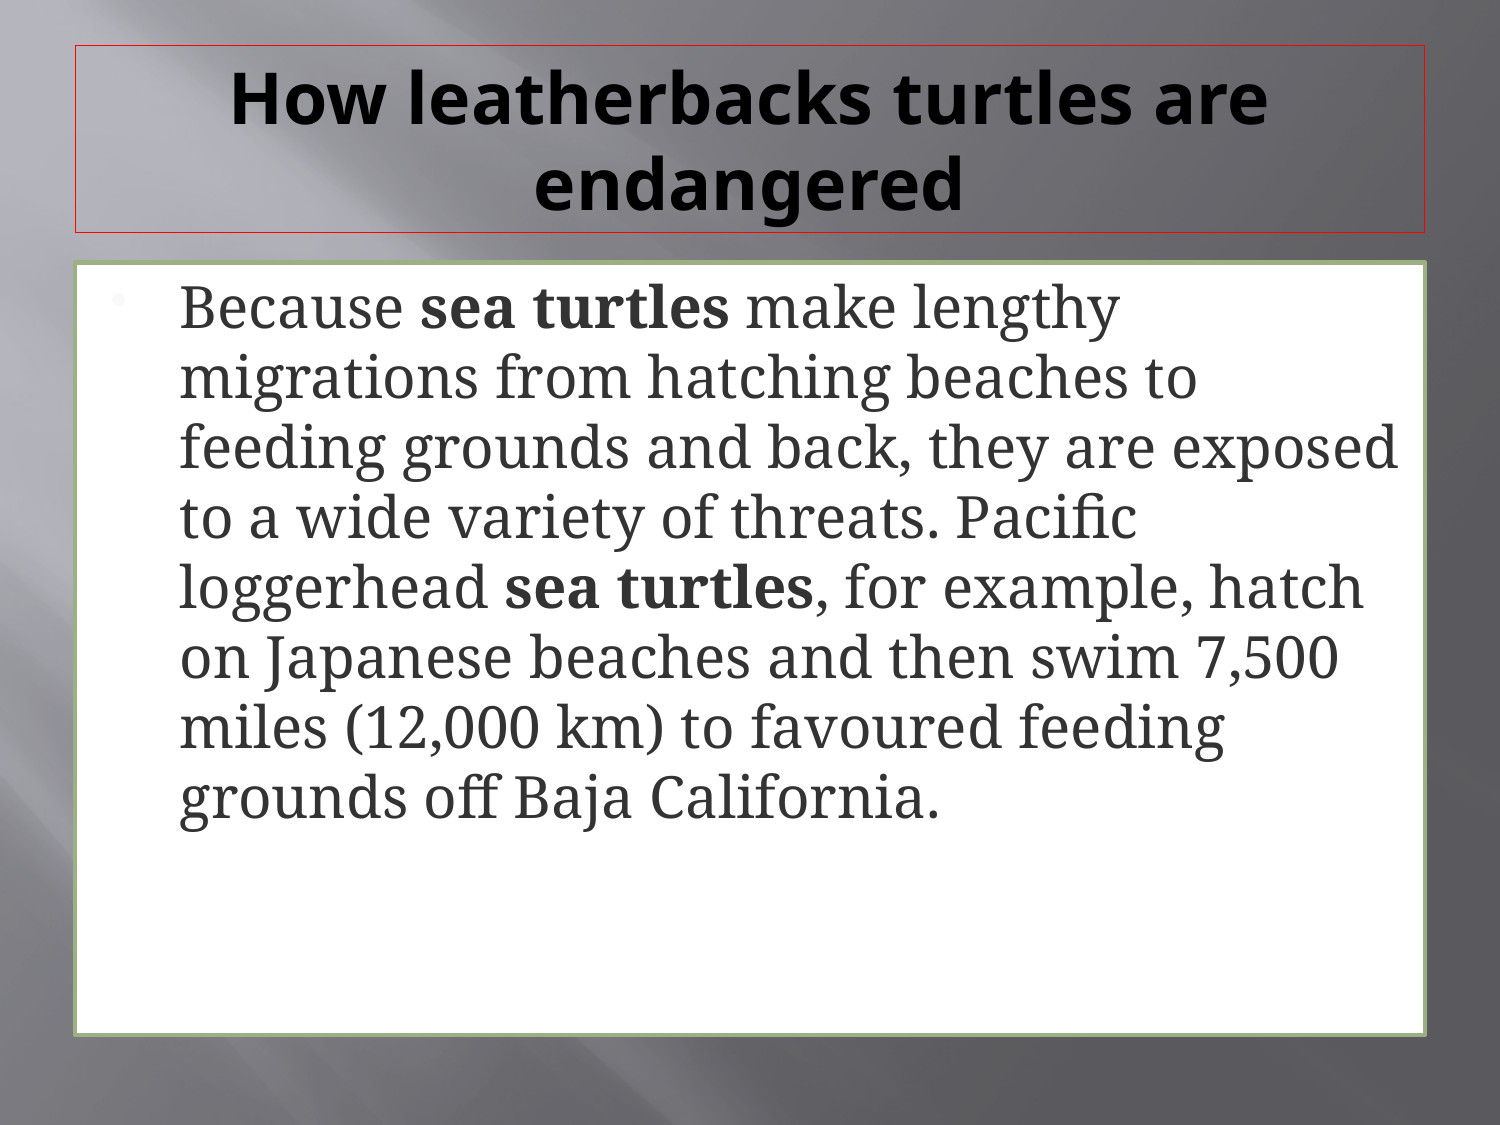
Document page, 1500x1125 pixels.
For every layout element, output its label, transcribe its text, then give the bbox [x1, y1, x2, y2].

title How leatherbacks turtles are endangered [75, 45, 1425, 233]
list Because sea turtles make lengthy migrations from hatching beaches to feeding grounds and back, they are exposed to a wide variety of threats. Pacific loggerhead sea turtles, for example, hatch on Japanese beaches and then swim 7,500 miles (12,000 km) to favoured feeding grounds off Baja California. [73, 260, 1427, 1037]
